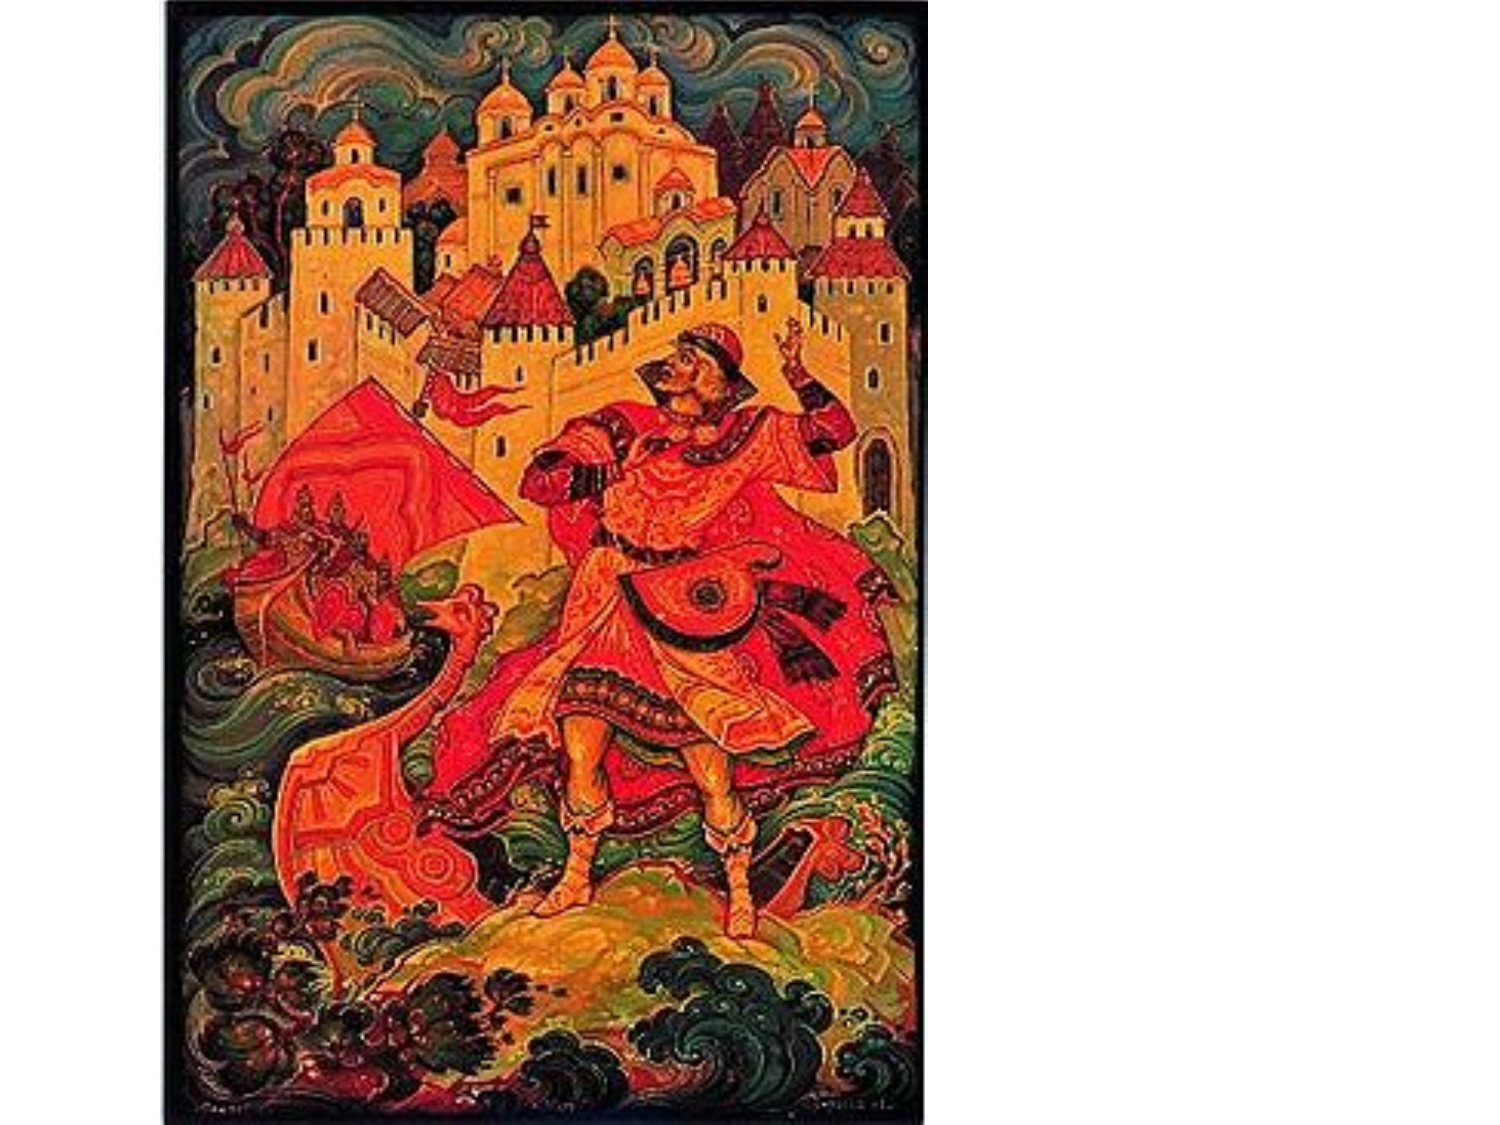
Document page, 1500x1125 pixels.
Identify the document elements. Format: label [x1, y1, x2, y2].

picture [159, 0, 928, 1125]
